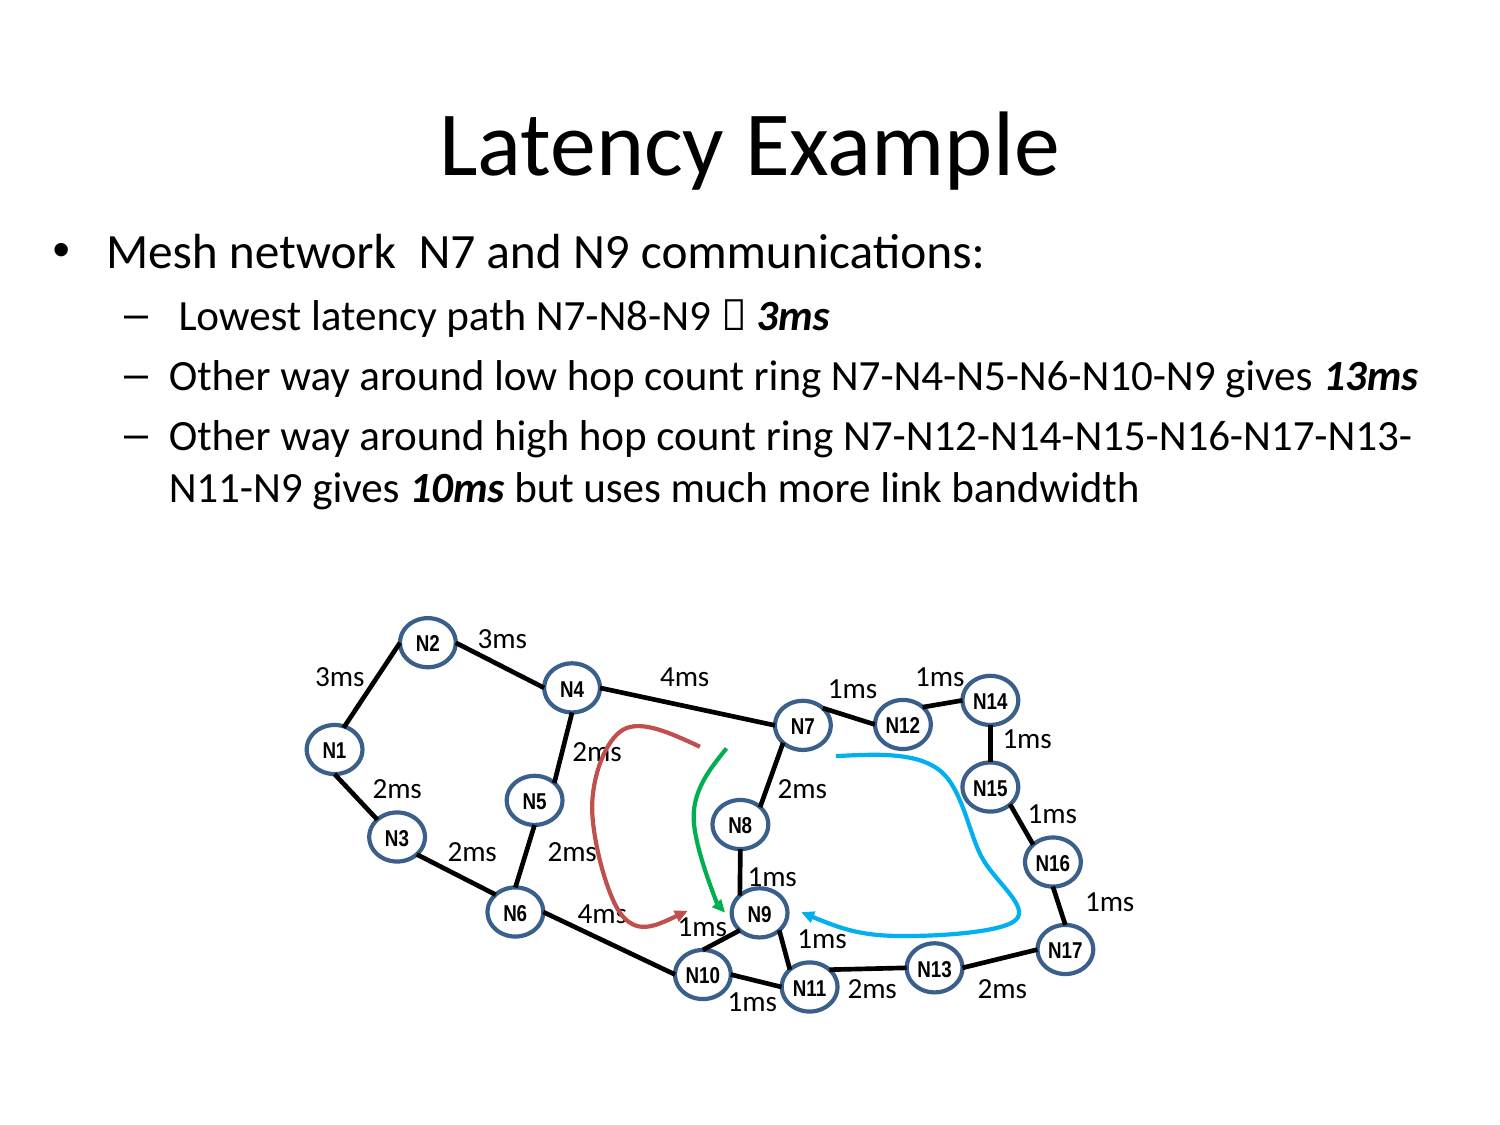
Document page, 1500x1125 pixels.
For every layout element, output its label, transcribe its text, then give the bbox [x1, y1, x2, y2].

title Latency Example [75, 45, 1425, 211]
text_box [299, 612, 1151, 1026]
list Mesh network N7 and N9 communications: Lowest latency path N7-N8-N9  3ms Other way around low hop count ring N7-N4-N5-N6-N10-N9 gives 13ms Other way around high hop count ring N7-N12-N14-N15-N16-N17-N13-N11-N9 gives 10ms but uses much more link bandwidth [37, 211, 1450, 588]
